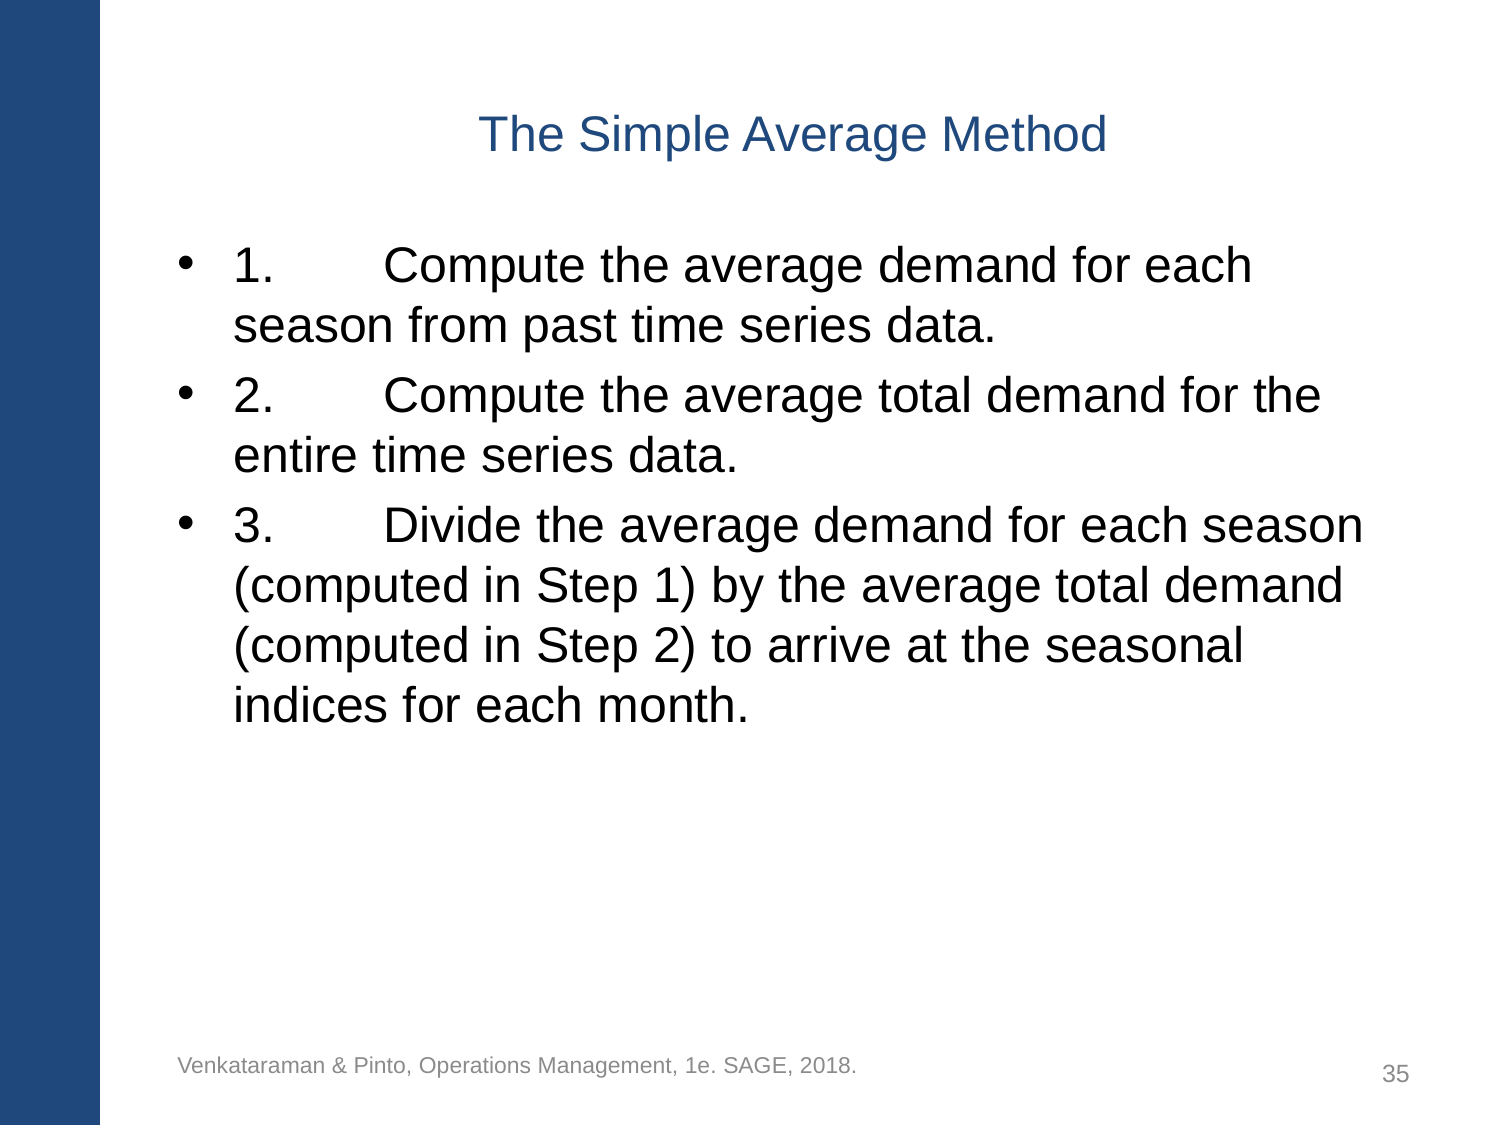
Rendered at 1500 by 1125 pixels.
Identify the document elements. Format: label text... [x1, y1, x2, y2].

slide_number 35 [1350, 1042, 1425, 1103]
footer Venkataraman & Pinto, Operations Management, 1e. SAGE, 2018. [162, 1042, 1313, 1103]
list 1. Compute the average demand for each season from past time series data. 2. Compute the average total demand for the entire time series data. 3. Divide the average demand for each season (computed in Step 1) by the average total demand (computed in Step 2) to arrive at the seasonal indices for each month. [162, 224, 1425, 1025]
title The Simple Average Method [162, 37, 1425, 224]
